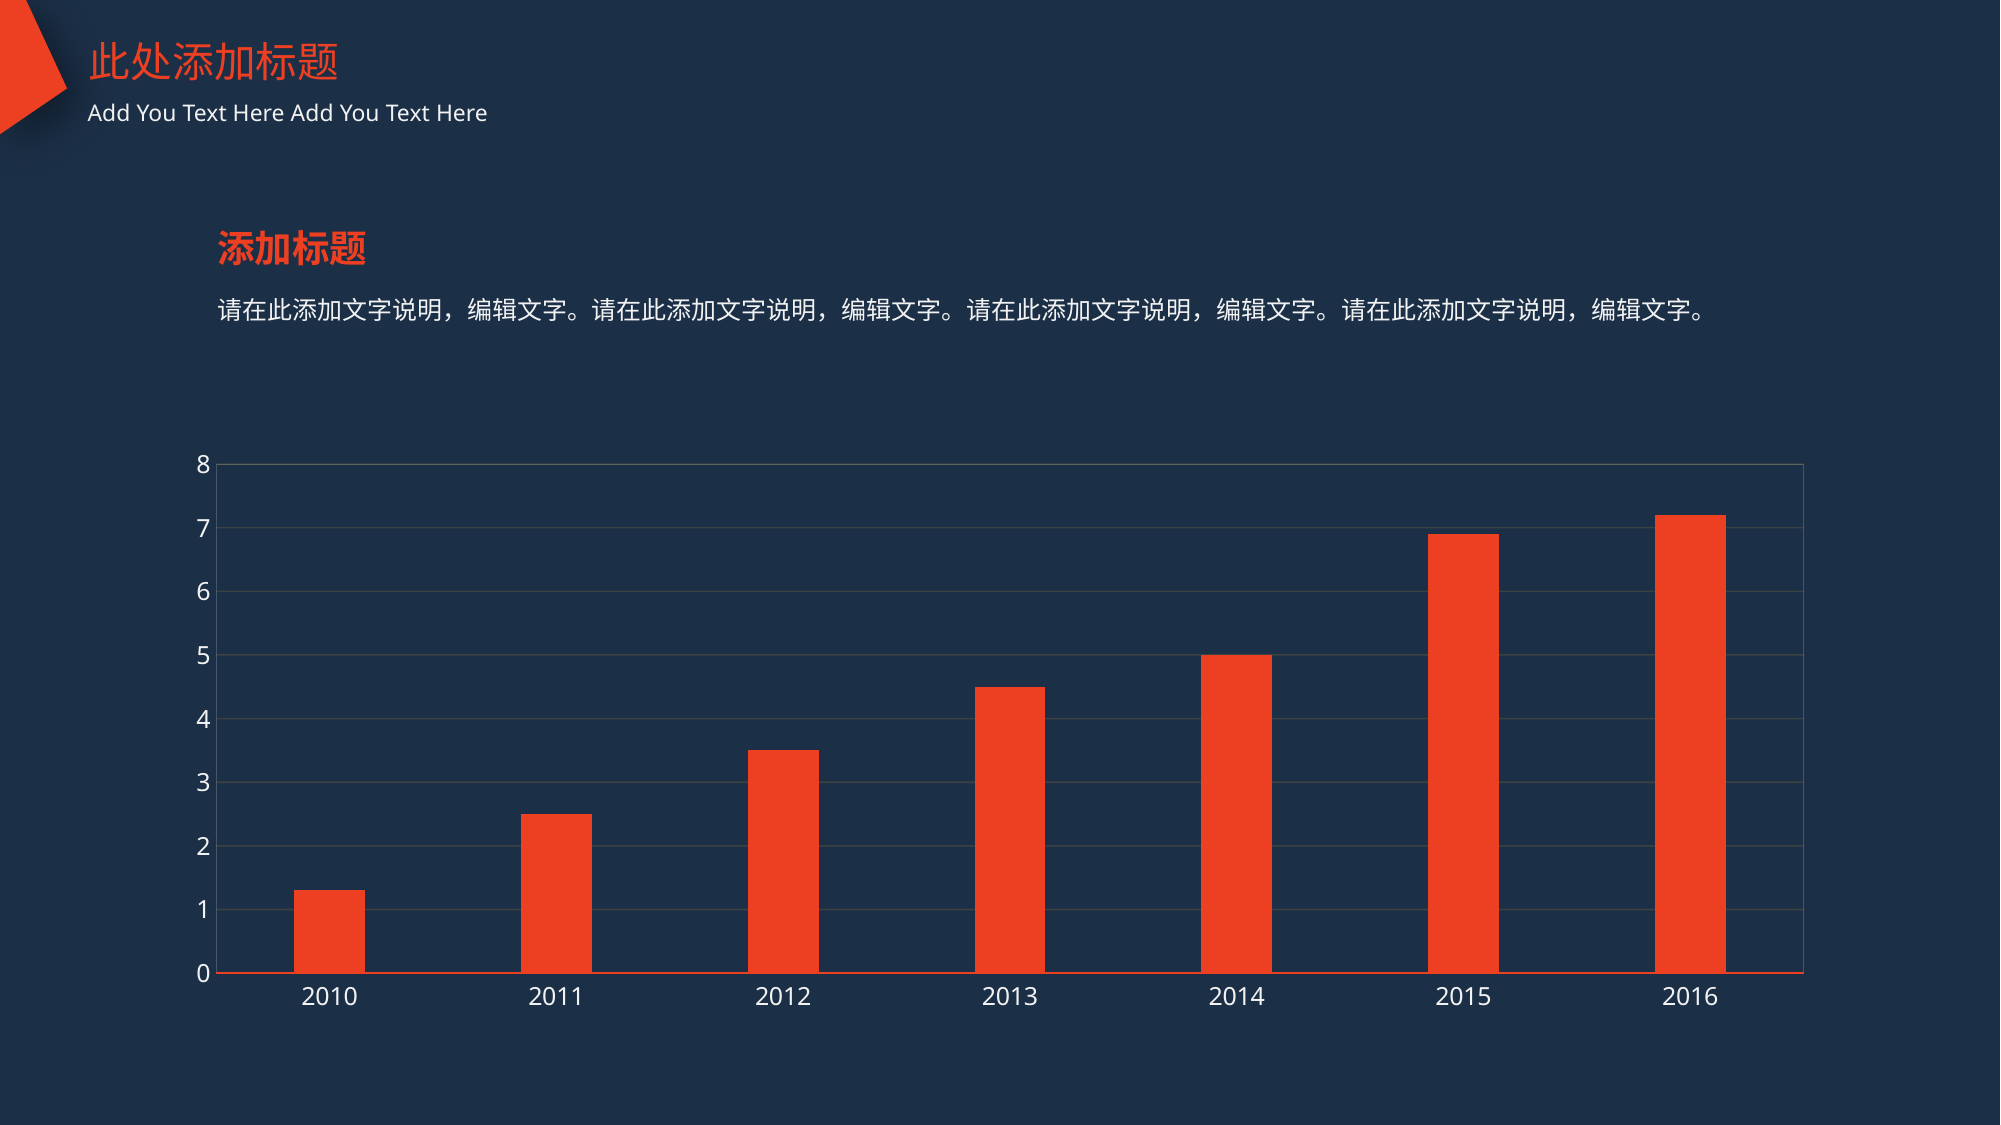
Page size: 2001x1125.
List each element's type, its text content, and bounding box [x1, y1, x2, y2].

chart [162, 435, 1838, 1026]
text_box [0, 0, 68, 135]
text_box 此处添加标题 [77, 28, 355, 83]
text_box 添加标题 [202, 217, 487, 278]
text_box 请在此添加文字说明，编辑文字。请在此添加文字说明，编辑文字。请在此添加文字说明，编辑文字。请在此添加文字说明，编辑文字。 [202, 278, 1798, 332]
text_box Add You Text Here Add You Text Here [82, 83, 532, 134]
